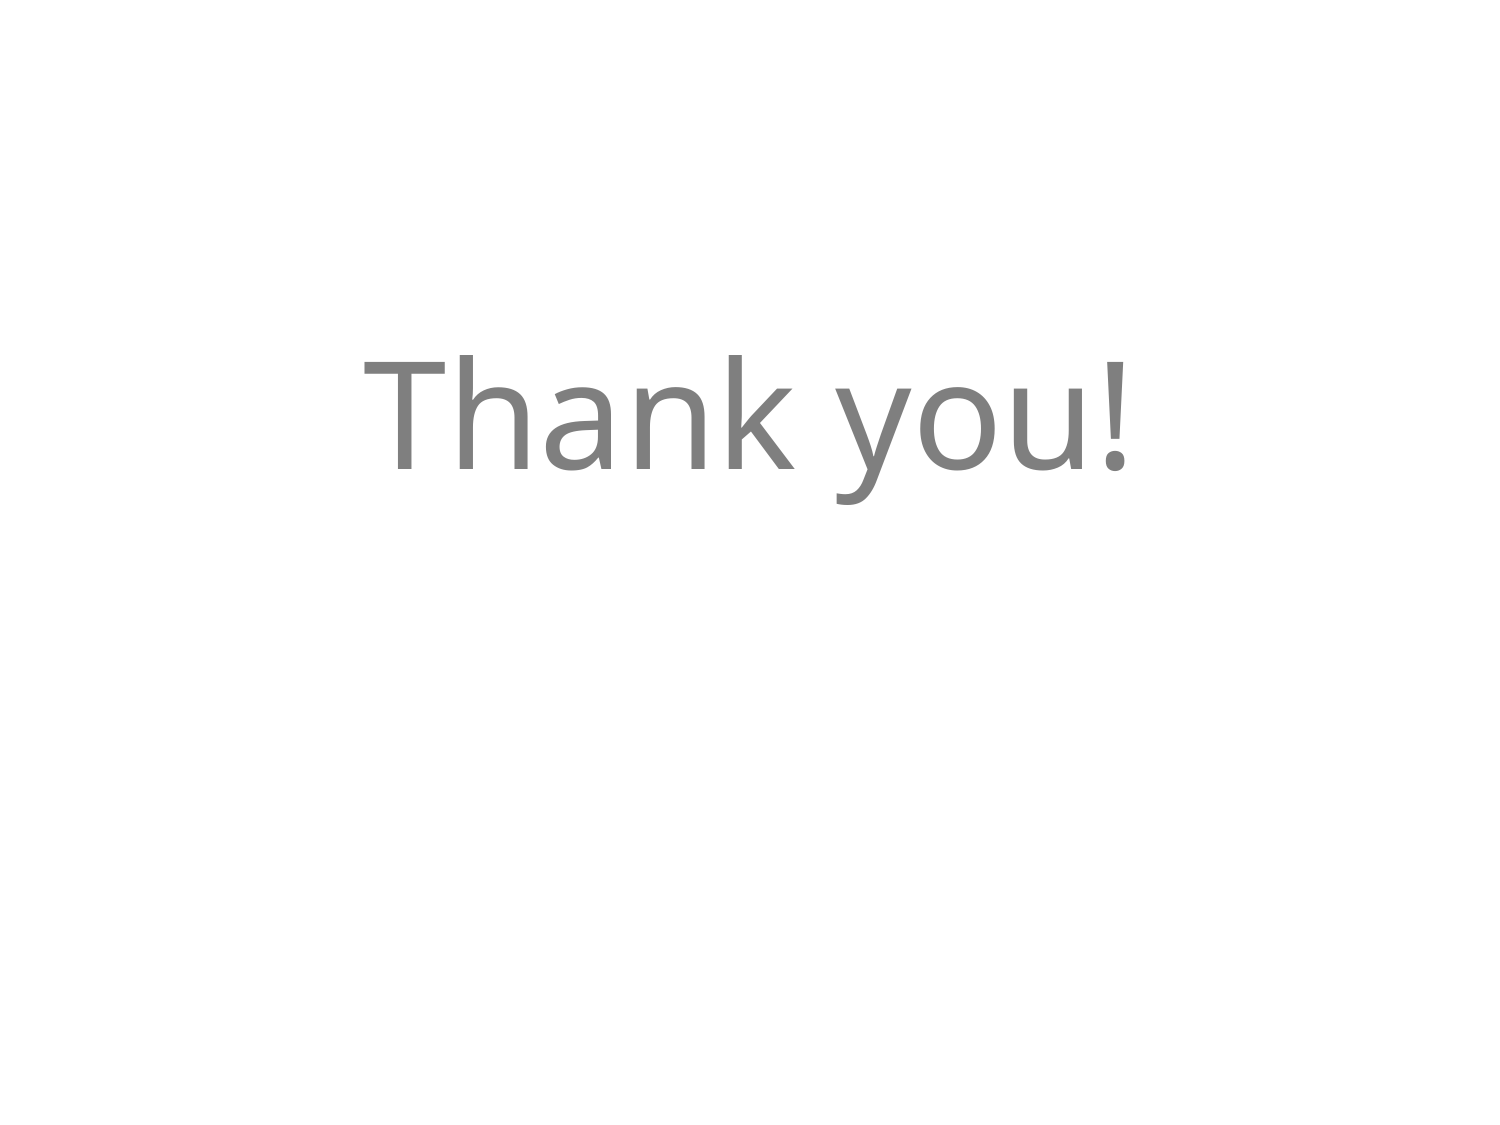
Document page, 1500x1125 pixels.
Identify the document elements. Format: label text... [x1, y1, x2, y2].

text_box Thank you! [0, 312, 1500, 508]
